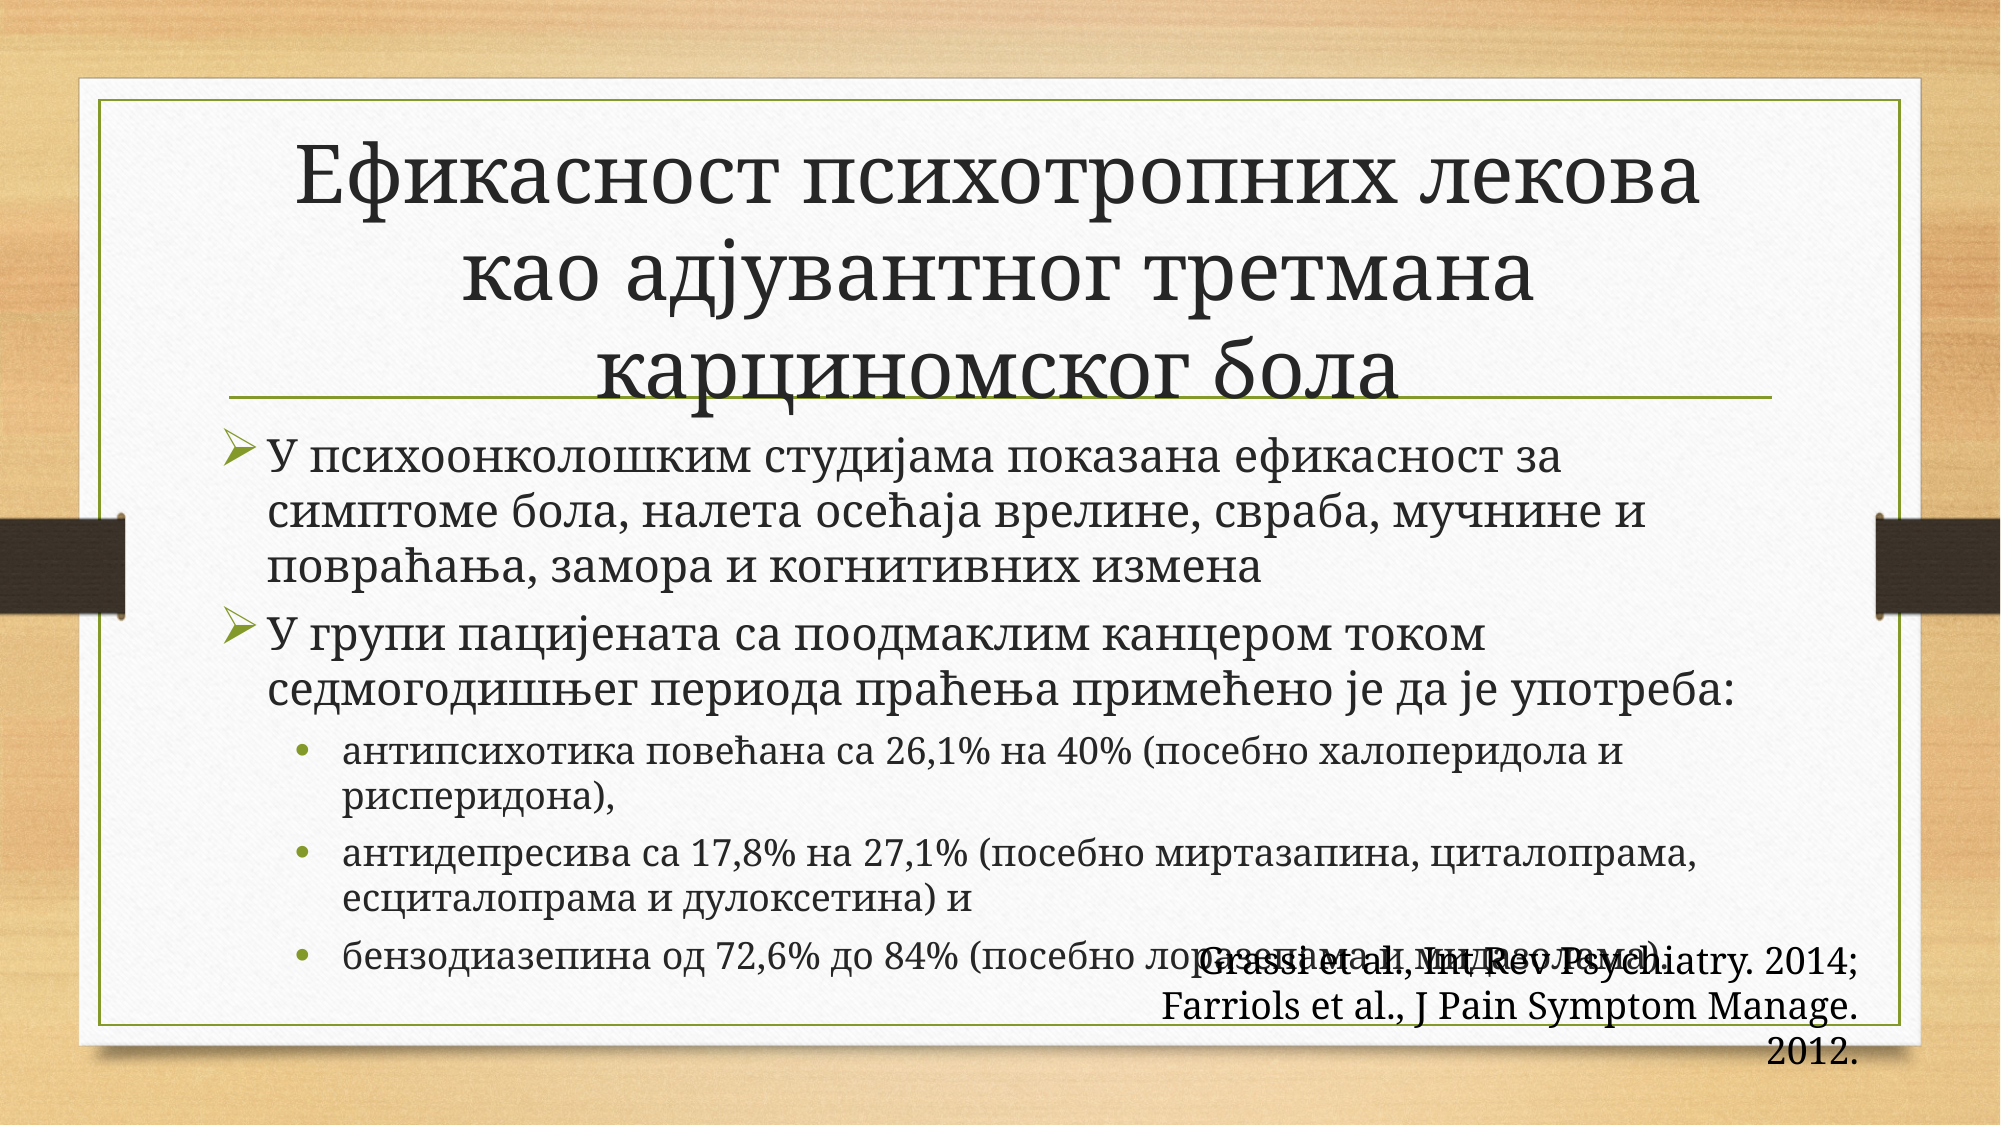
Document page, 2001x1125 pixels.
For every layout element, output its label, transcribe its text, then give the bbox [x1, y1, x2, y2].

title Ефикасност психотропних лекова као адјувантног третмана карциномског бола [211, 160, 1788, 376]
picture [0, 0, 2001, 1125]
text_box Grassi et al., Int Rev Psychiatry. 2014; Farriols et al., J Pain Symptom Manage. 2012. [1137, 929, 1867, 1080]
list У психоонколошким студијама показана ефикасност за симптоме бола, налета осећаја врелине, свраба, мучнине и повраћања, замора и когнитивних измена У групи пацијената са поодмаклим канцером током седмогодишњег периода праћења примећено је да је употреба: антипсихотика повећана са 26,1% на 40% (посебно халоперидола и рисперидона), антидепресива са 17,8% на 27,1% (посебно миртазапина, циталопрама, есциталопрама и дулоксетина) и бензодиазепина од 72,6% до 84% (посебно лоразепама и мидазолама). [211, 418, 1788, 965]
